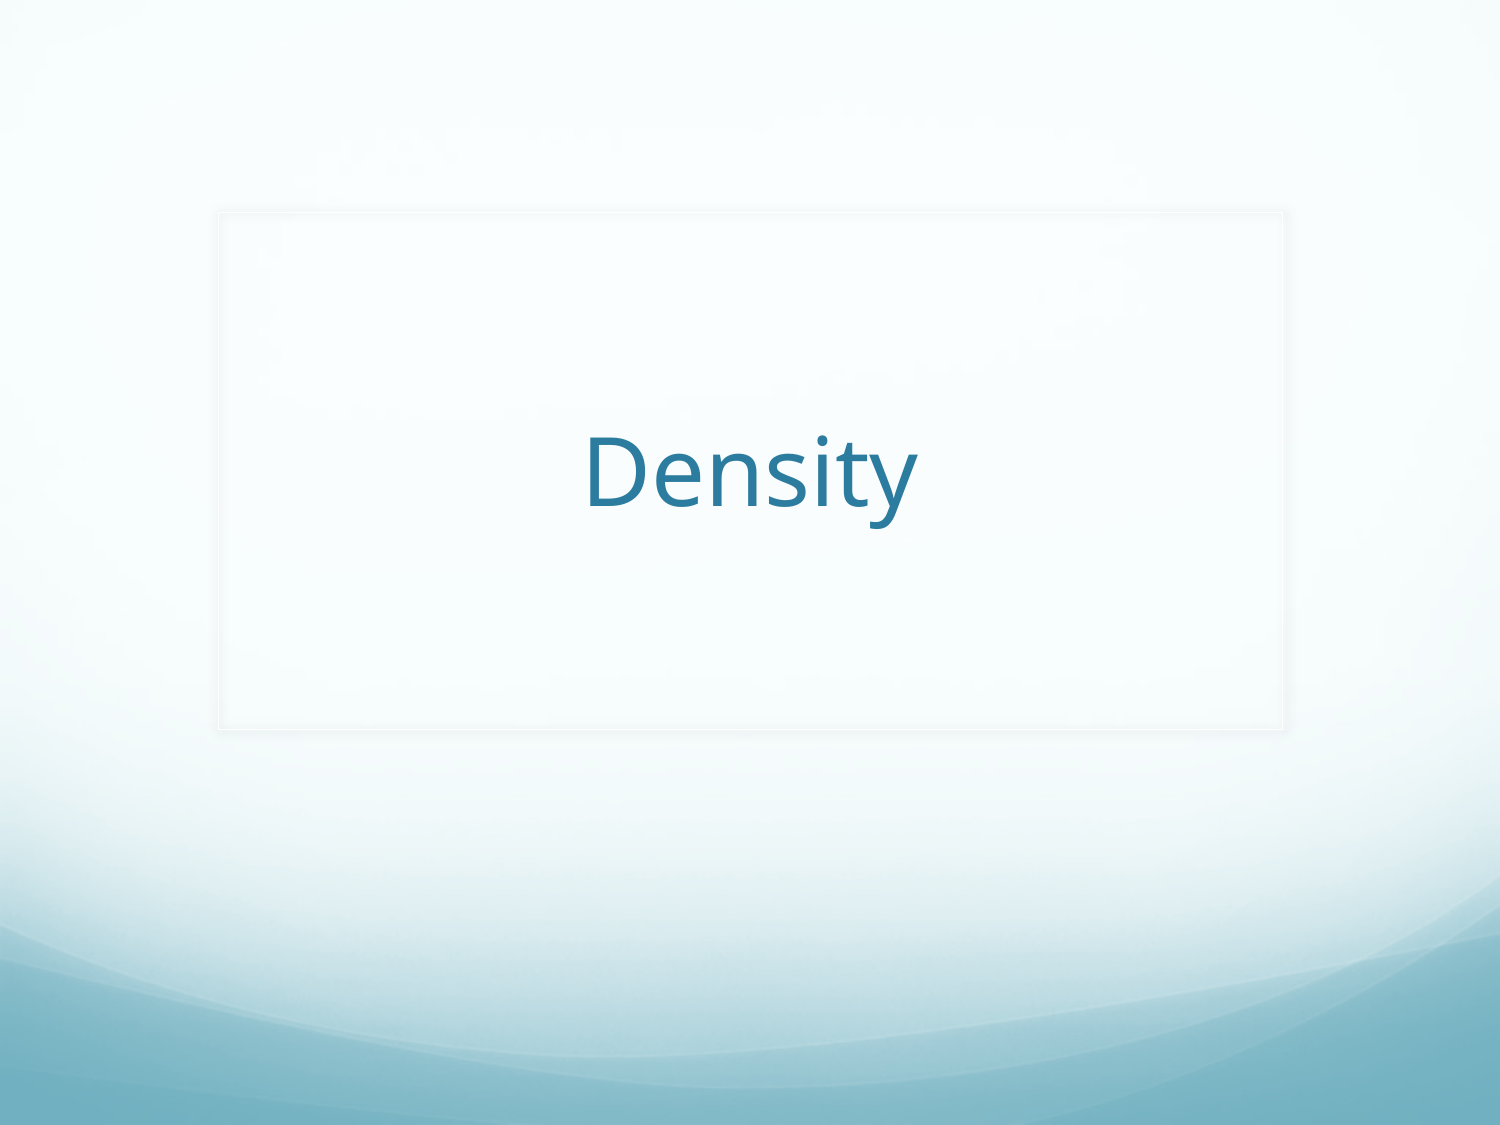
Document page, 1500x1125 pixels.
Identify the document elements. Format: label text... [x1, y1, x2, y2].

title Density [217, 249, 1283, 533]
